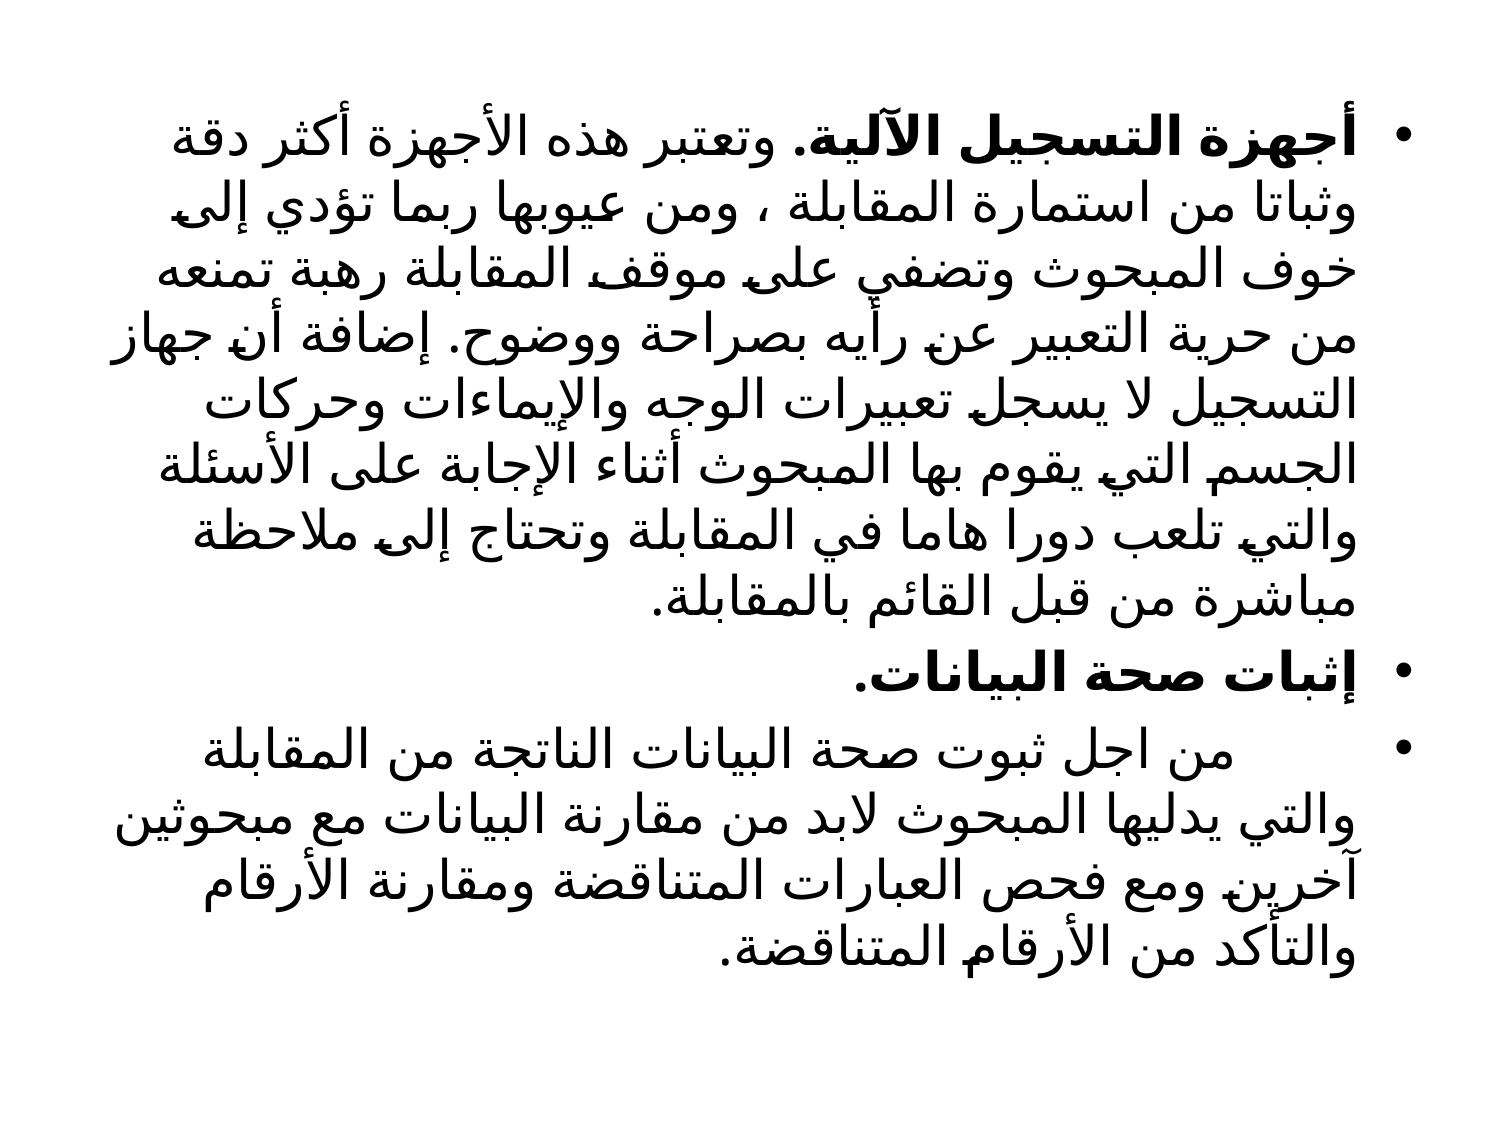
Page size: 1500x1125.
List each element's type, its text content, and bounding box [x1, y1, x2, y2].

list أجهزة التسجيل الآلية. وتعتبر هذه الأجهزة أكثر دقة وثباتا من استمارة المقابلة ، ومن عيوبها ربما تؤدي إلى خوف المبحوث وتضفي على موقف المقابلة رهبة تمنعه من حرية التعبير عن رأيه بصراحة ووضوح. إضافة أن جهاز التسجيل لا يسجل تعبيرات الوجه والإيماءات وحركات الجسم التي يقوم بها المبحوث أثناء الإجابة على الأسئلة والتي تلعب دورا هاما في المقابلة وتحتاج إلى ملاحظة مباشرة من قبل القائم بالمقابلة. إثبات صحة البيانات. من اجل ثبوت صحة البيانات الناتجة من المقابلة والتي يدليها المبحوث لابد من مقارنة البيانات مع مبحوثين آخرين ومع فحص العبارات المتناقضة ومقارنة الأرقام والتأكد من الأرقام المتناقضة. [75, 93, 1425, 1005]
